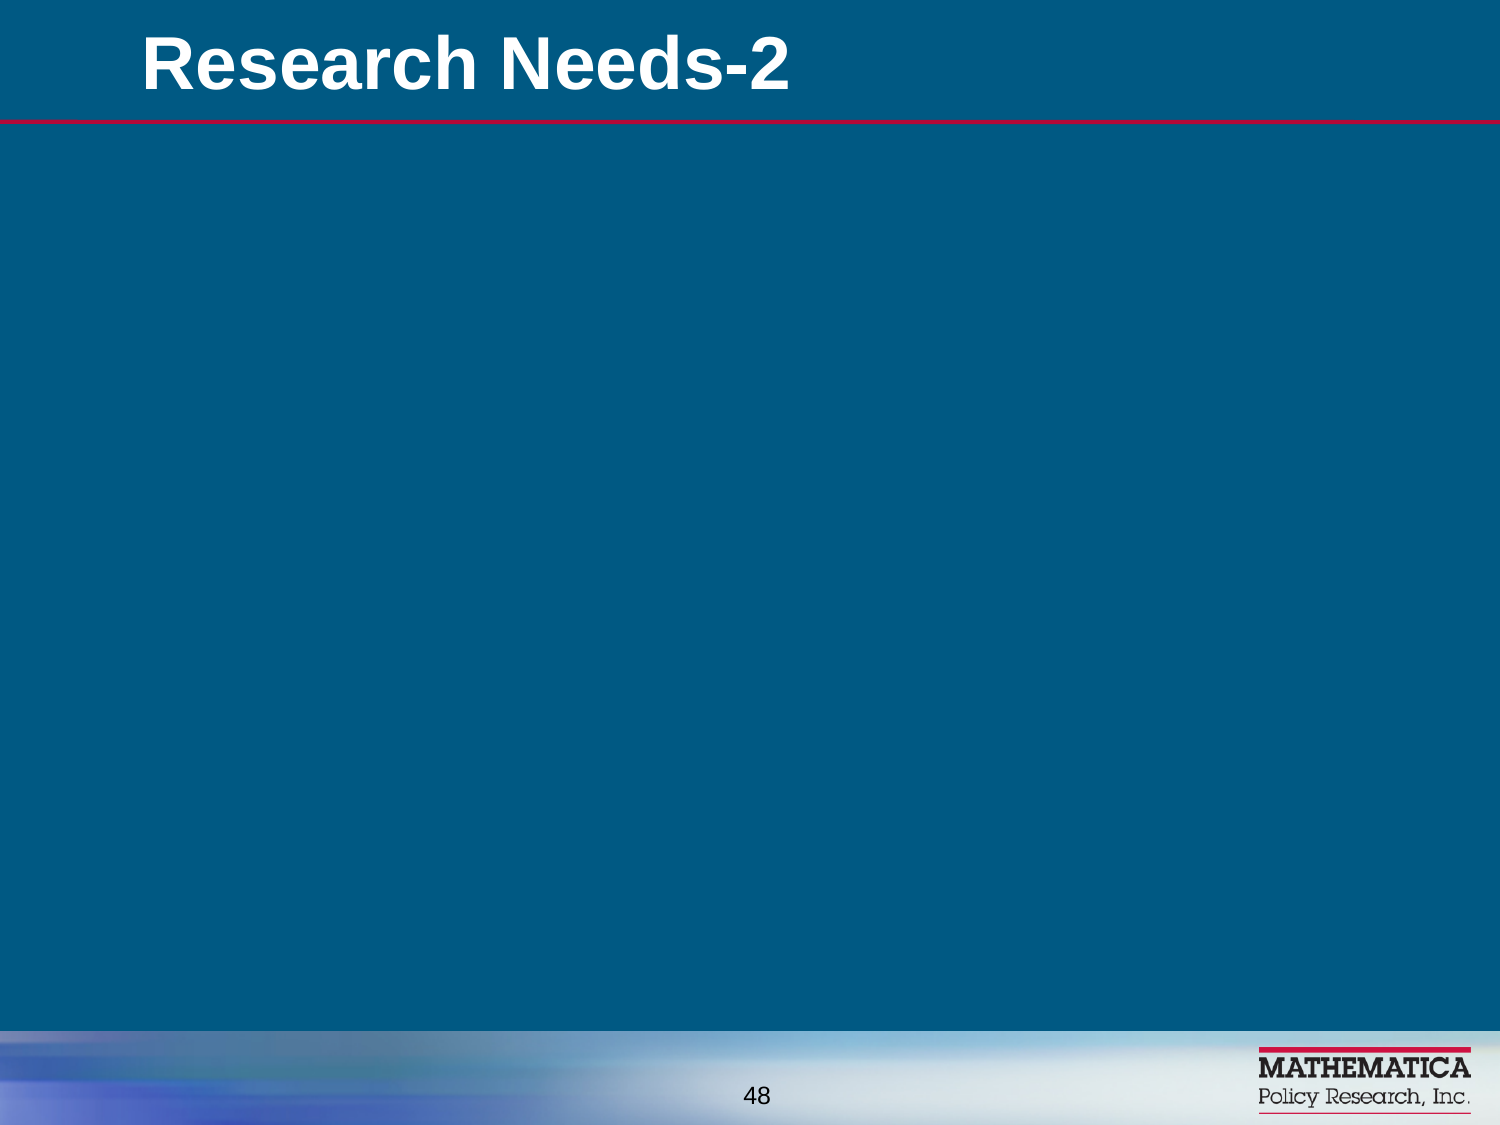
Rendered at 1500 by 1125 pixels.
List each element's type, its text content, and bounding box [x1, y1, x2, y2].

title Research Needs-2 [126, 4, 1341, 116]
picture [0, 1032, 1500, 1125]
text_box 48 [713, 1065, 787, 1125]
